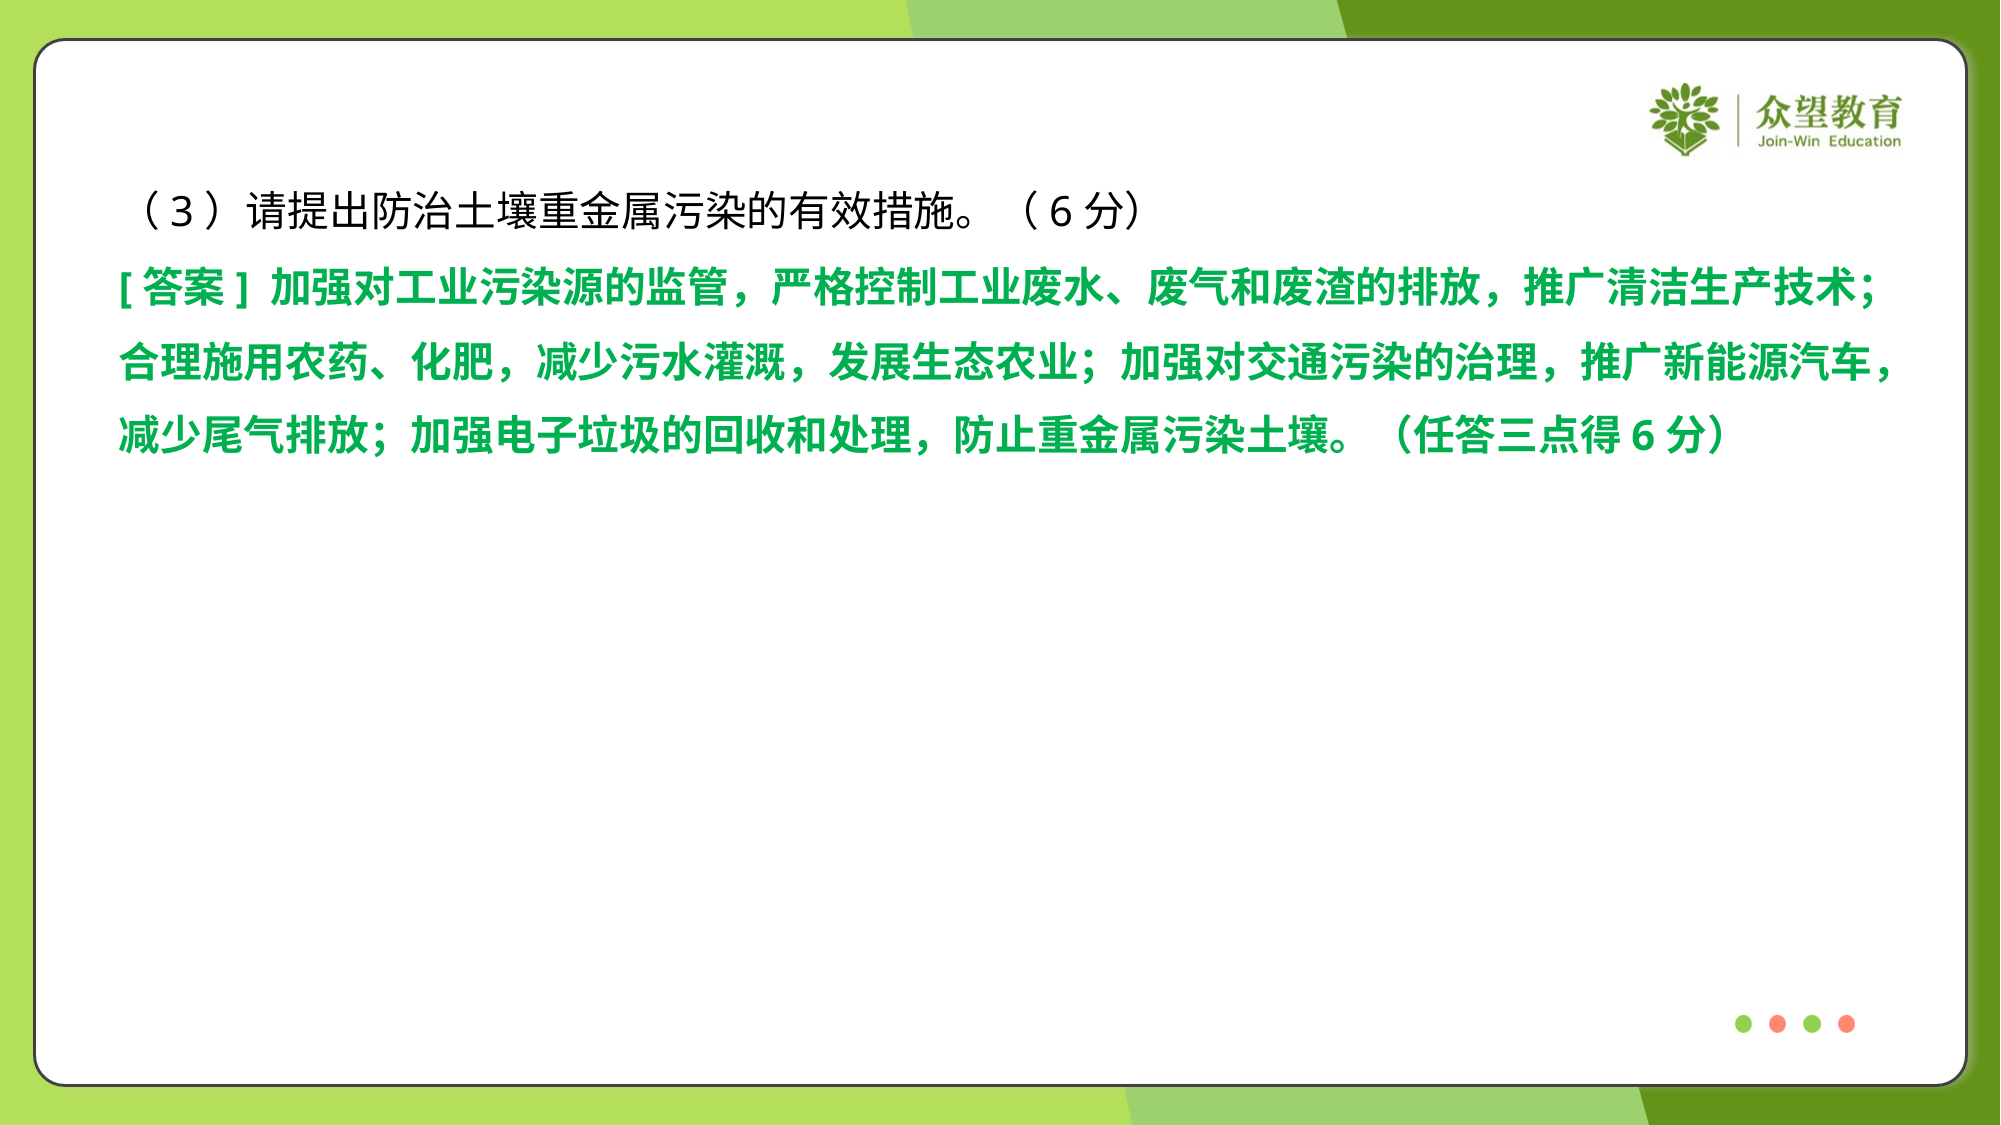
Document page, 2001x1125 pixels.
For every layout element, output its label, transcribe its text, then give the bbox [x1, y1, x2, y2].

text_box （3）请提出防治土壤重金属污染的有效措施。（6分） [118, 159, 1883, 227]
text_box [答案] 加强对工业污染源的监管，严格控制工业废水、废气和废渣的排放，推广清洁生产技术； 合理施用农药、化肥，减少污水灌溉，发展生态农业；加强对交通污染的治理，推广新能源汽车， 减少尾气排放；加强电子垃圾的回收和处理，防止重金属污染土壤。（任答三点得6分） [118, 235, 1883, 451]
picture [0, 0, 2000, 1125]
